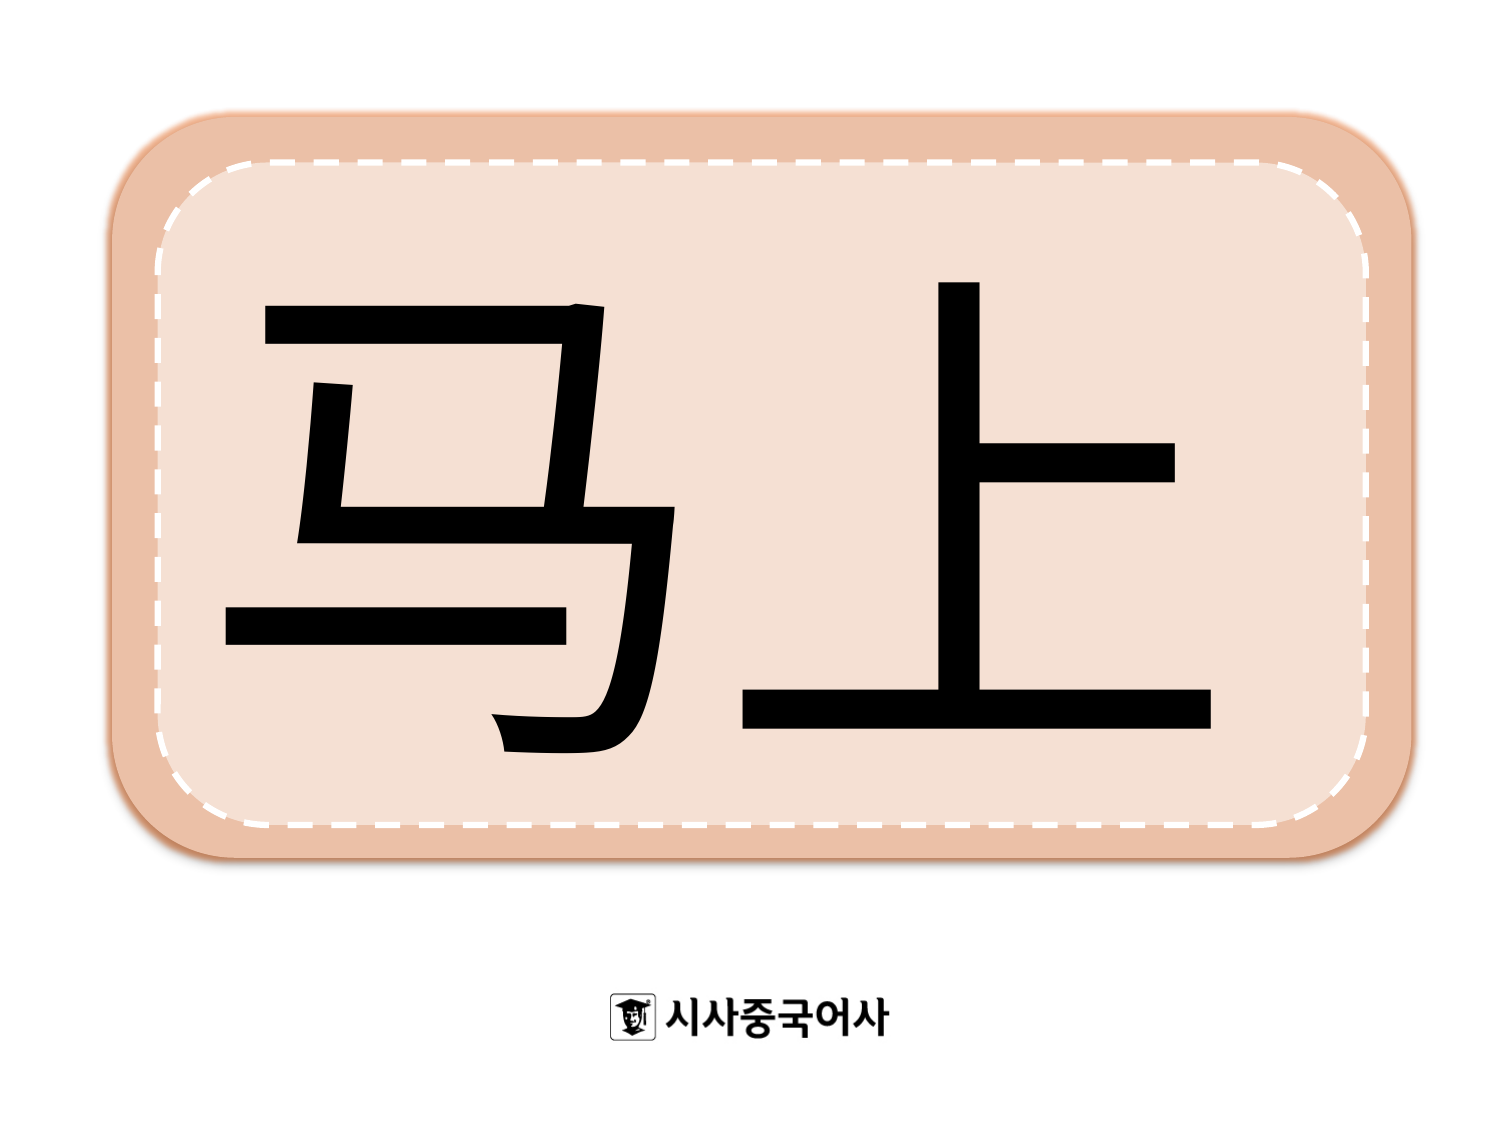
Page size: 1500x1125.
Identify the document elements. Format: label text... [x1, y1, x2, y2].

text_box [162, 160, 1371, 824]
picture [602, 987, 898, 1047]
text_box 马上 [171, 172, 1380, 836]
